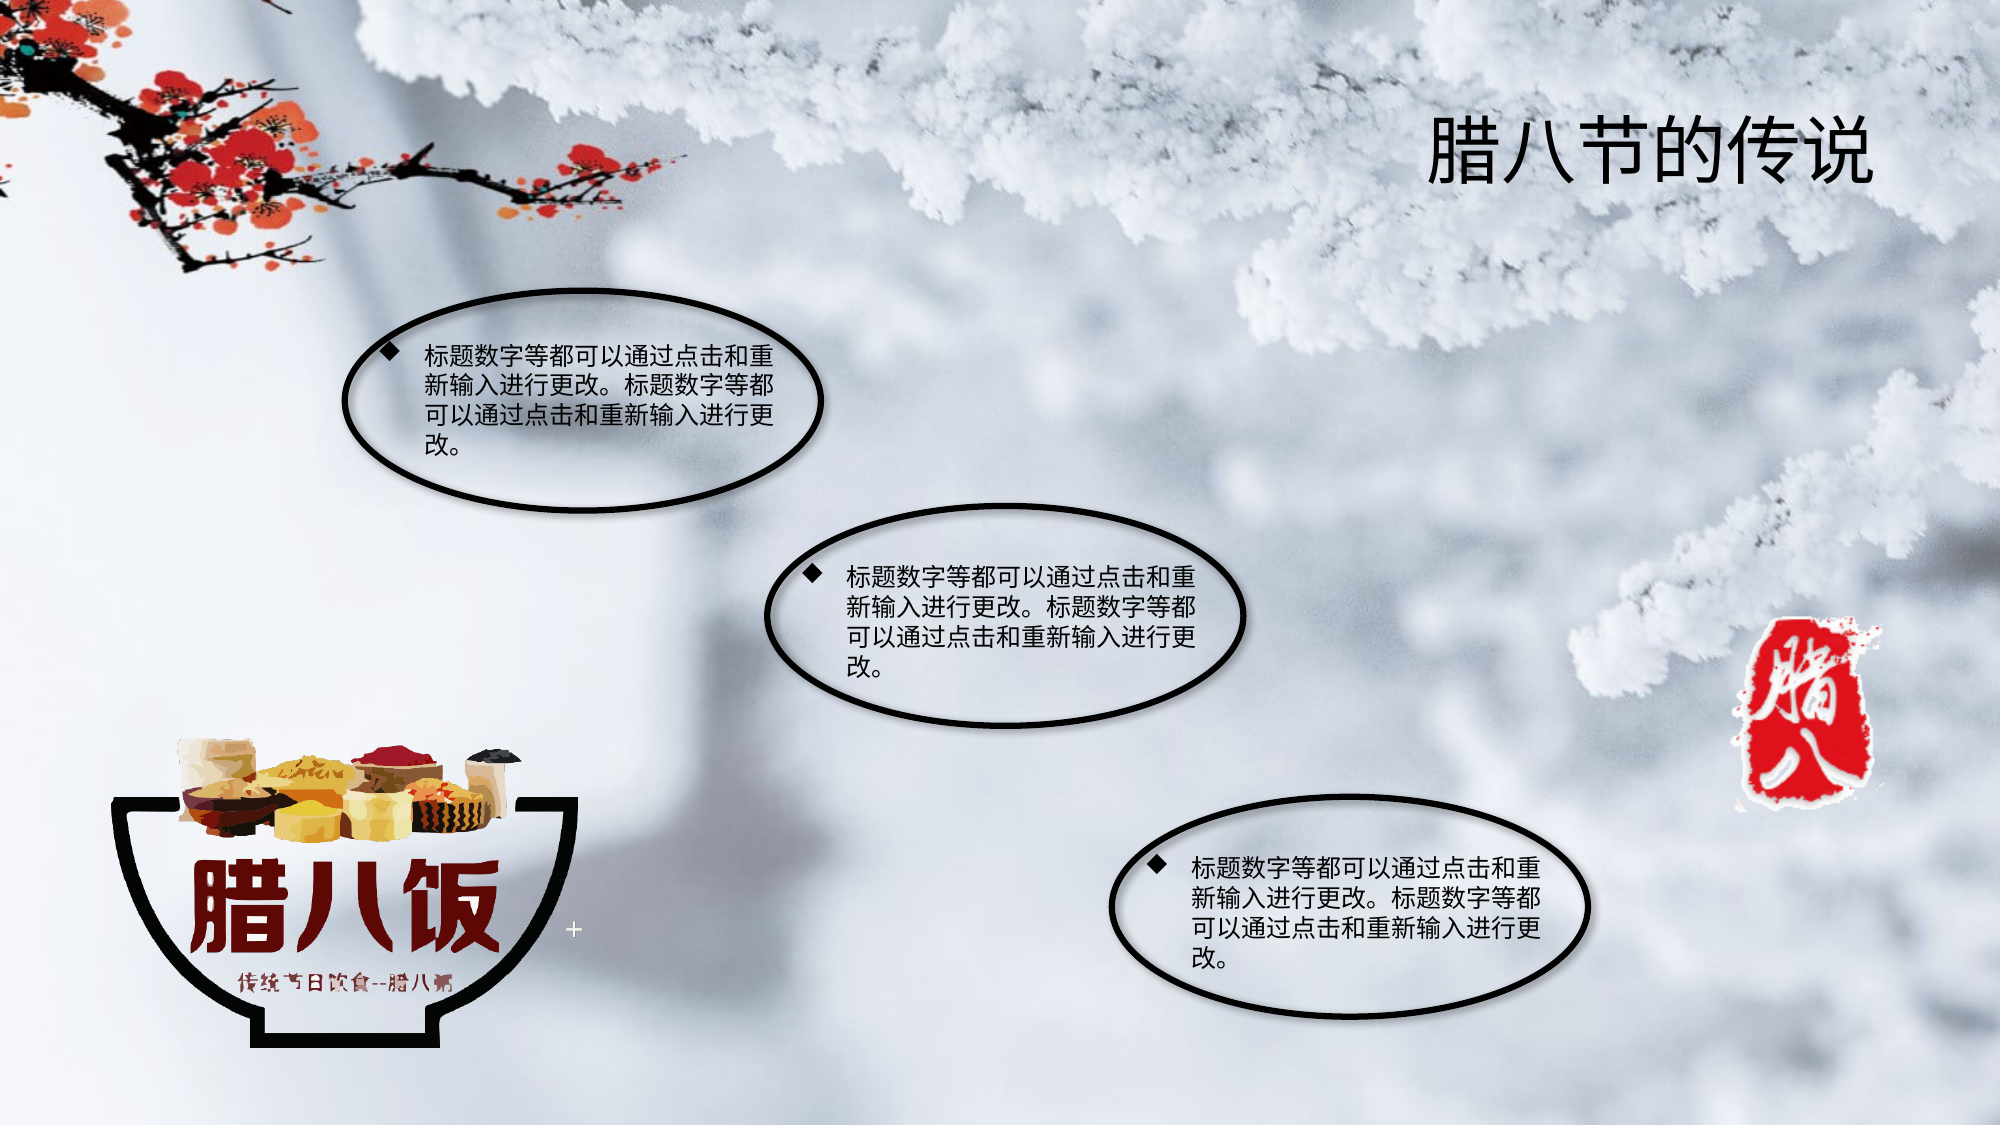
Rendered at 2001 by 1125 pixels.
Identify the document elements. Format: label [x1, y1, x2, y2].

text_box [767, 505, 1244, 749]
picture [0, 0, 2000, 1125]
text_box [1111, 796, 1588, 1040]
text_box [344, 290, 821, 527]
